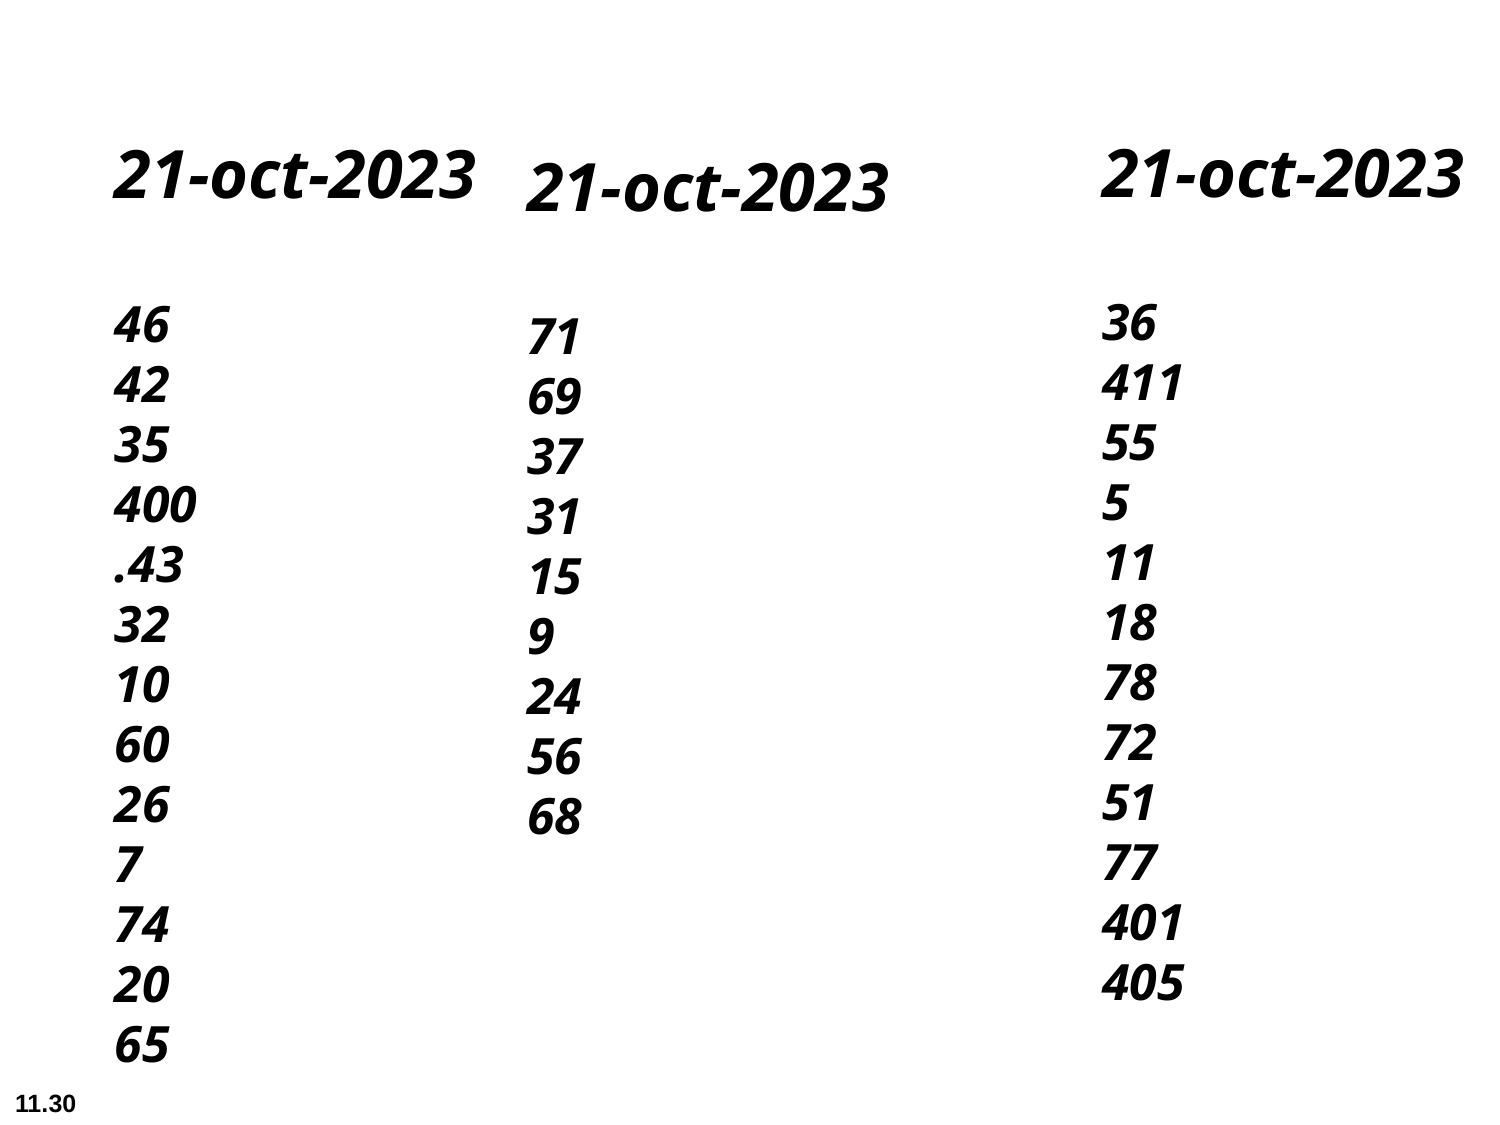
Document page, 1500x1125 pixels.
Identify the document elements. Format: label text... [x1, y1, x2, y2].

text_box 21-oct-2023 46 42 35 400 .43 32 10 60 26 7 74 20 65 [99, 124, 575, 1125]
slide_number 11.30 [0, 1049, 99, 1125]
text_box 21-oct-2023 36 411 55 5 11 18 78 72 51 77 401 405 [1087, 123, 1500, 1079]
text_box 21-oct-2023 71 69 37 31 15 9 24 56 68 [512, 137, 988, 973]
